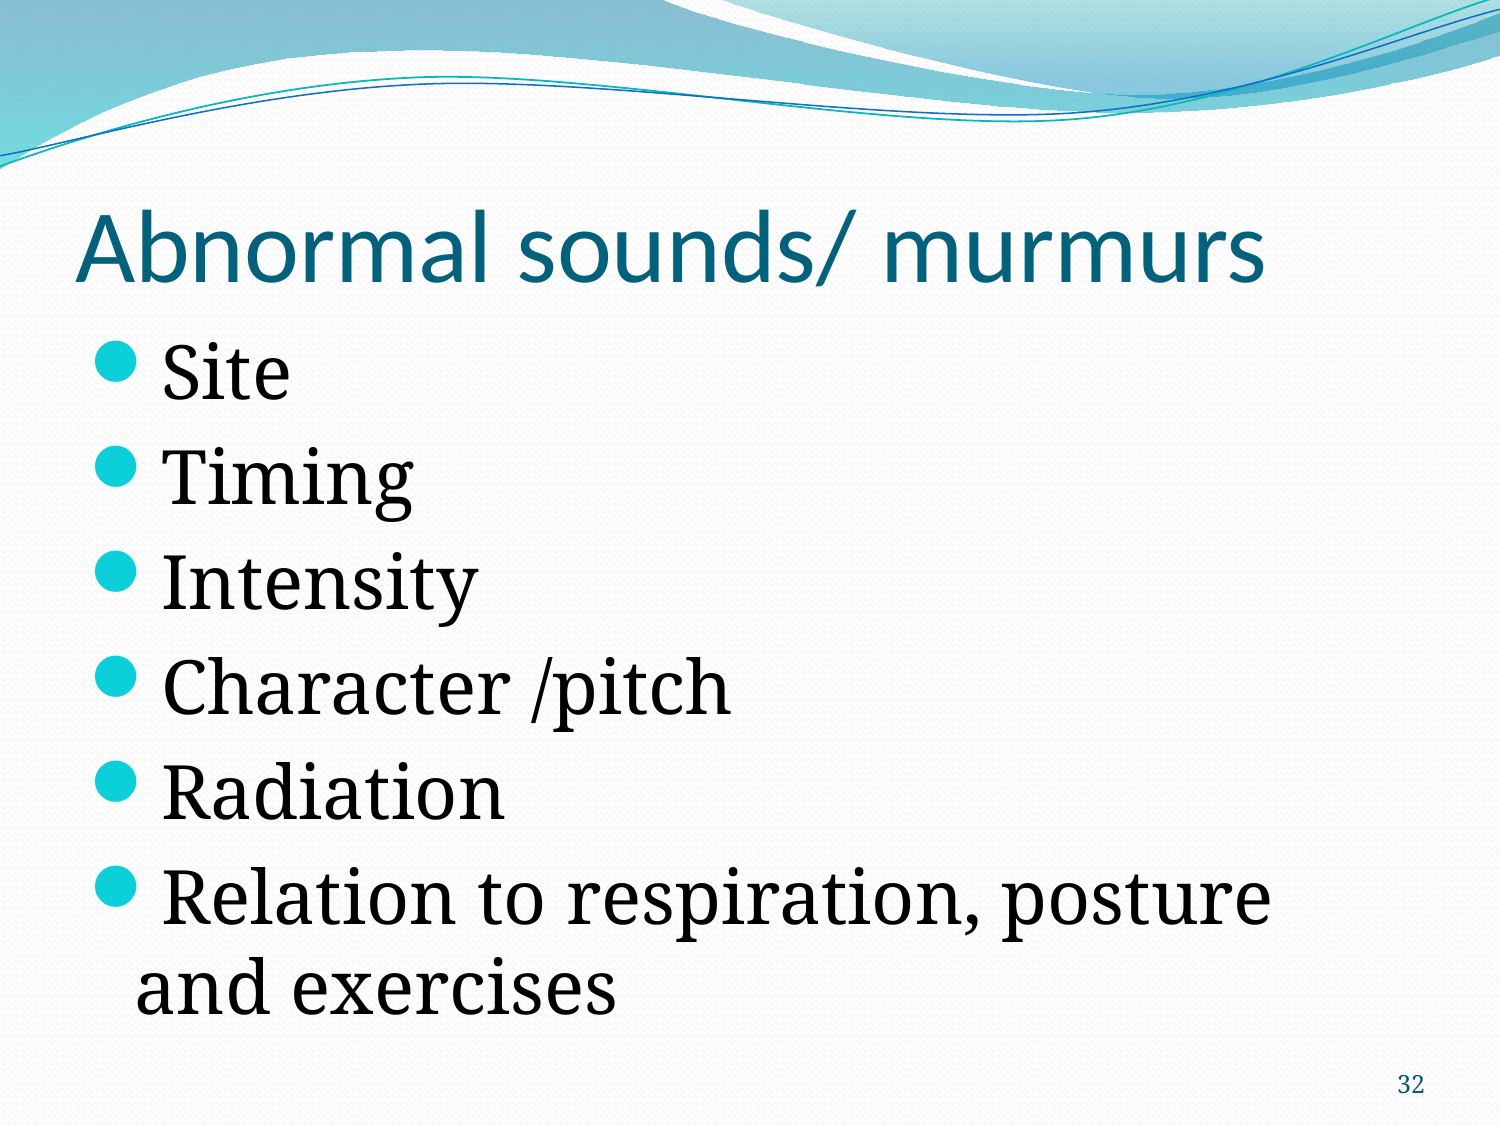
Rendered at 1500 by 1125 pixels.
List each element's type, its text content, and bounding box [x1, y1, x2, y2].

slide_number 32 [1299, 1042, 1425, 1103]
list Site Timing Intensity Character /pitch Radiation Relation to respiration, posture and exercises [75, 317, 1425, 1038]
title Abnormal sounds/ murmurs [75, 115, 1425, 303]
